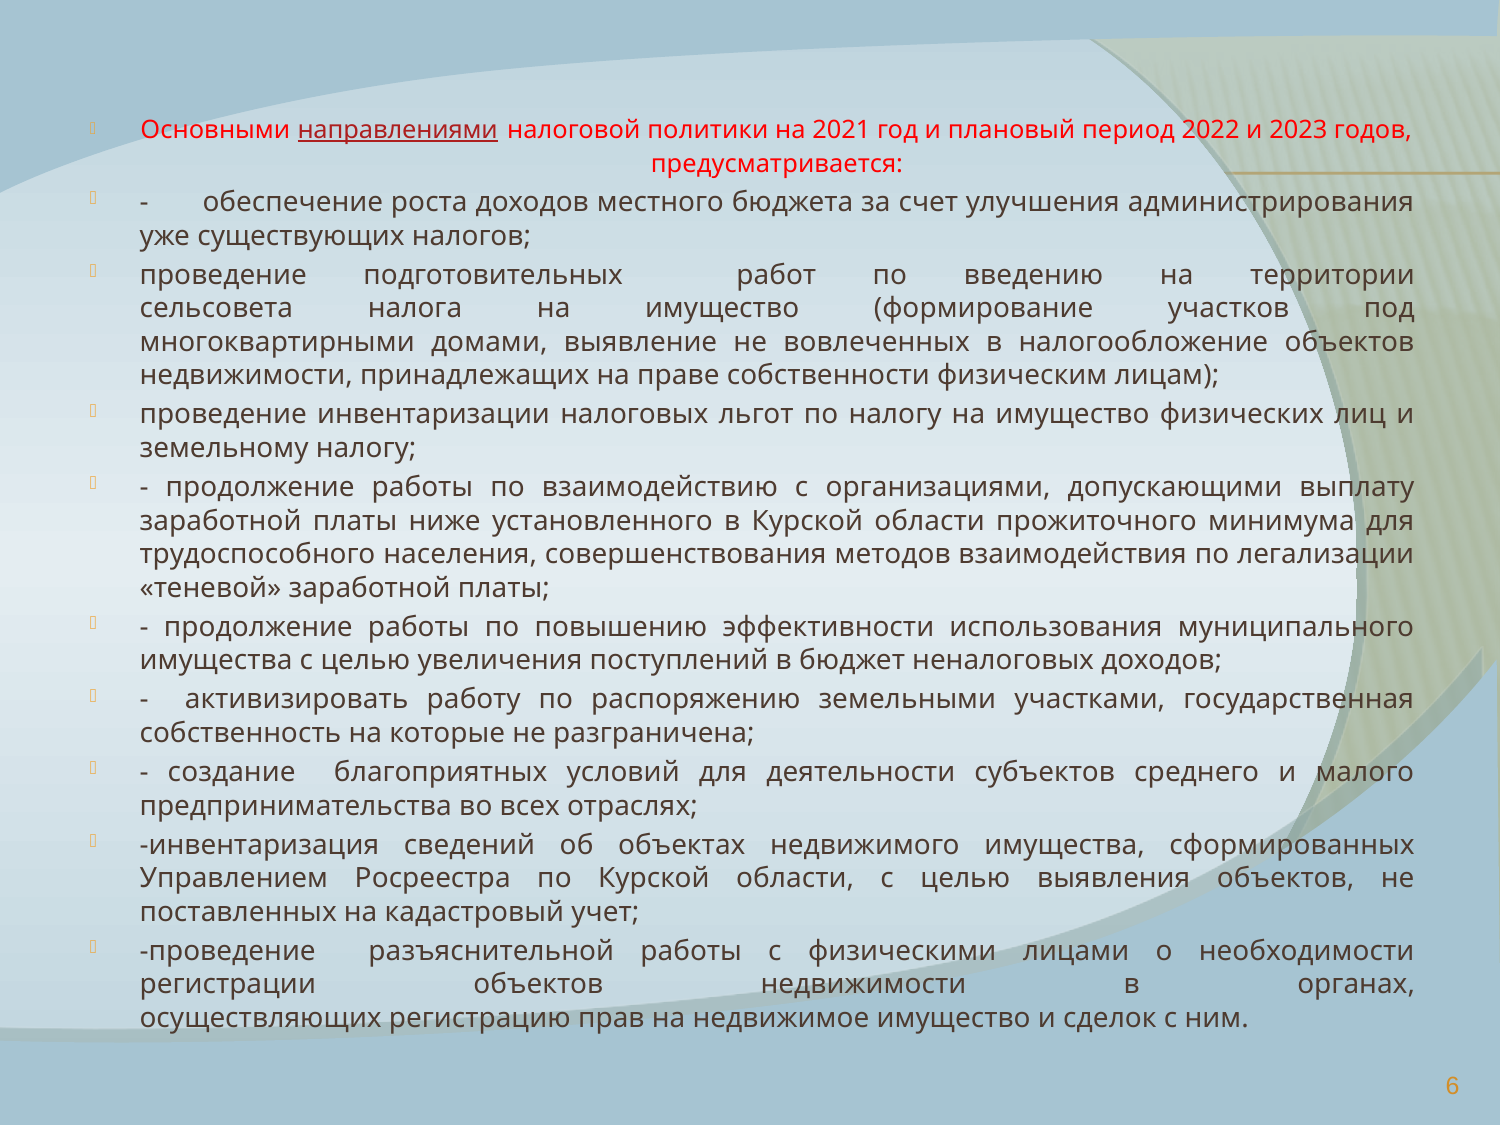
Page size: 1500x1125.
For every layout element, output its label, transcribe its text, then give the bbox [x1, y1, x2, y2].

list Основными направлениями налоговой политики на 2021 год и плановый период 2022 и 2023 годов, предусматривается: - обеспечение роста доходов местного бюджета за счет улучшения администрирования уже существующих налогов; проведение подготовительных работ по введению на территории сельсовета налога на имущество (формирование участков под многоквартирными домами, выявление не вовлеченных в налогообложение объектов недвижимости, принадлежащих на праве собственности физическим лицам); проведение инвентаризации налоговых льгот по налогу на имущество физических лиц и земельному налогу; - продолжение работы по взаимодействию с организациями, допускающими выплату заработной платы ниже установленного в Курской области прожиточного минимума для трудоспособного населения, совершенствования методов взаимодействия по легализации «теневой» заработной платы; - продолжение работы по повышению эффективности использования муниципального имущества с целью увеличения поступлений в бюджет неналоговых доходов; - активизировать работу по распоряжению земельными участками, государственная собственность на которые не разграничена; - создание благоприятных условий для деятельности субъектов среднего и малого предпринимательства во всех отраслях; -инвентаризация сведений об объектах недвижимого имущества, сформированных Управлением Росреестра по Курской области, с целью выявления объектов, не поставленных на кадастровый учет; -проведение разъяснительной работы с физическими лицами о необходимости регистрации объектов недвижимости в органах, осуществляющих регистрацию прав на недвижимое имущество и сделок с ним. [75, 105, 1430, 1059]
slide_number 6 [1350, 1061, 1475, 1103]
